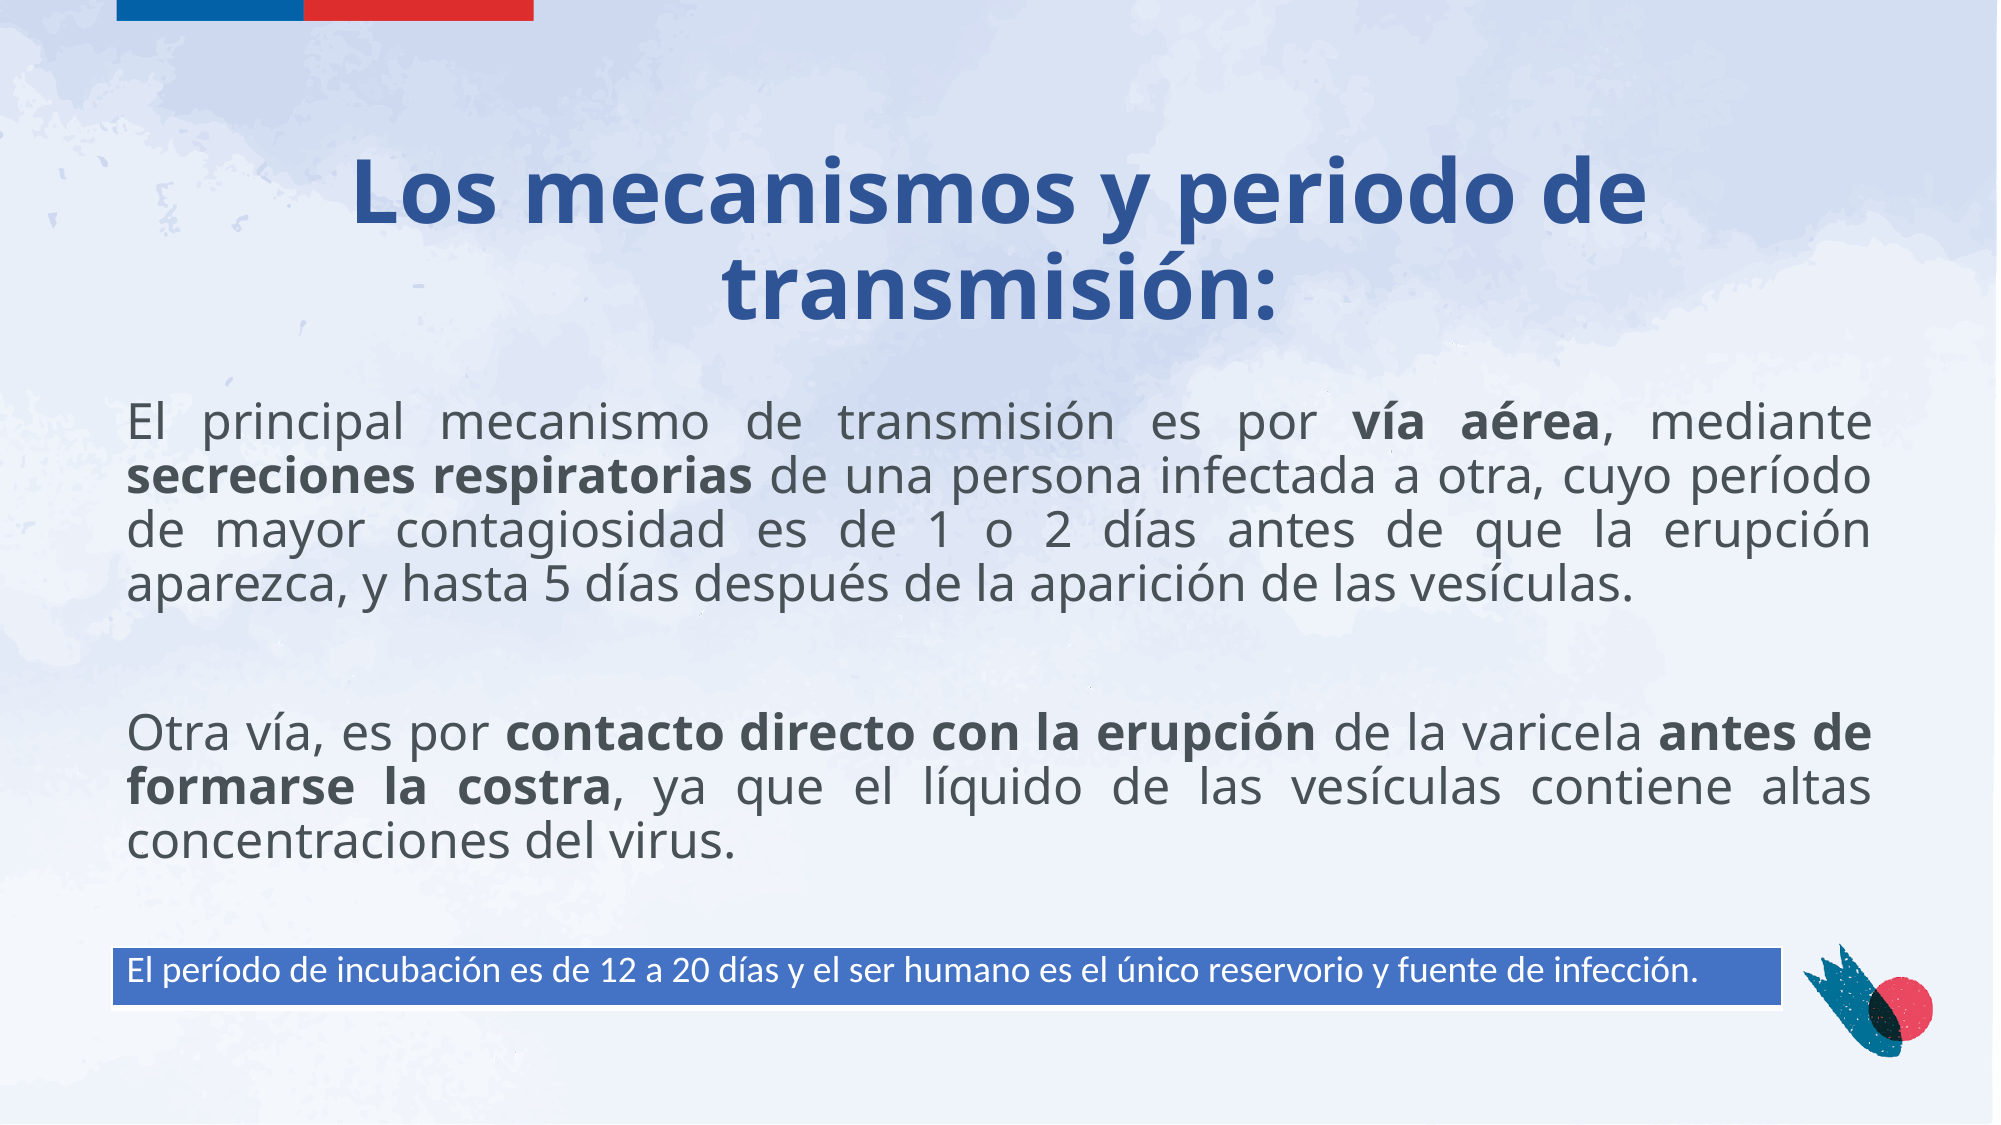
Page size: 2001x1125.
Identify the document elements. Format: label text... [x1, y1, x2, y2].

table_header El período de incubación es de 12 a 20 días y el ser humano es el único reservorio y fuente de infección. [113, 948, 1781, 1005]
list El principal mecanismo de transmisión es por vía aérea, mediante secreciones respiratorias de una persona infectada a otra, cuyo período de mayor contagiosidad es de 1 o 2 días antes de que la erupción aparezca, y hasta 5 días después de la aparición de las vesículas. Otra vía, es por contacto directo con la erupción de la varicela antes de formarse la costra, ya que el líquido de las vesículas contiene altas concentraciones del virus. [111, 388, 1889, 890]
title Los mecanismos y periodo de transmisión: [111, 138, 1889, 347]
picture [0, 0, 2001, 1125]
